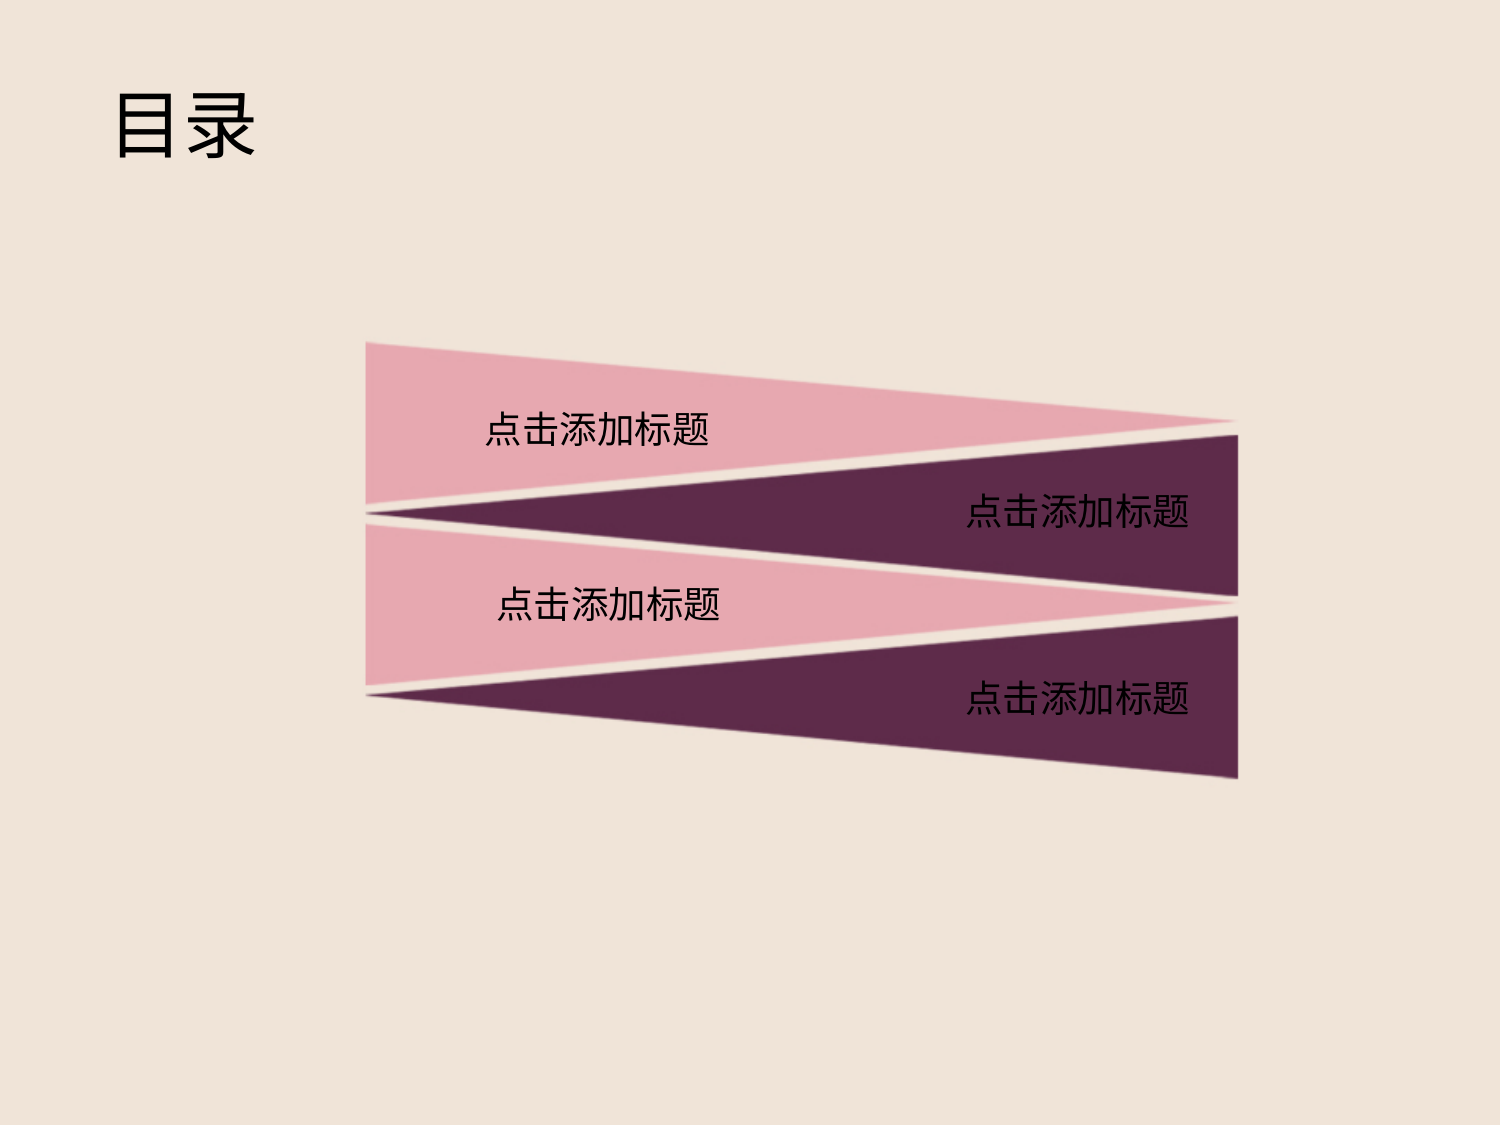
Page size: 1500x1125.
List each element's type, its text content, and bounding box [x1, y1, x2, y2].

text_box 点击添加标题 [470, 398, 725, 459]
picture [0, 0, 1500, 1125]
text_box 点击添加标题 [481, 574, 737, 634]
text_box 点击添加标题 [950, 667, 1206, 728]
text_box 目录 [93, 70, 282, 175]
text_box 点击添加标题 [950, 480, 1206, 541]
